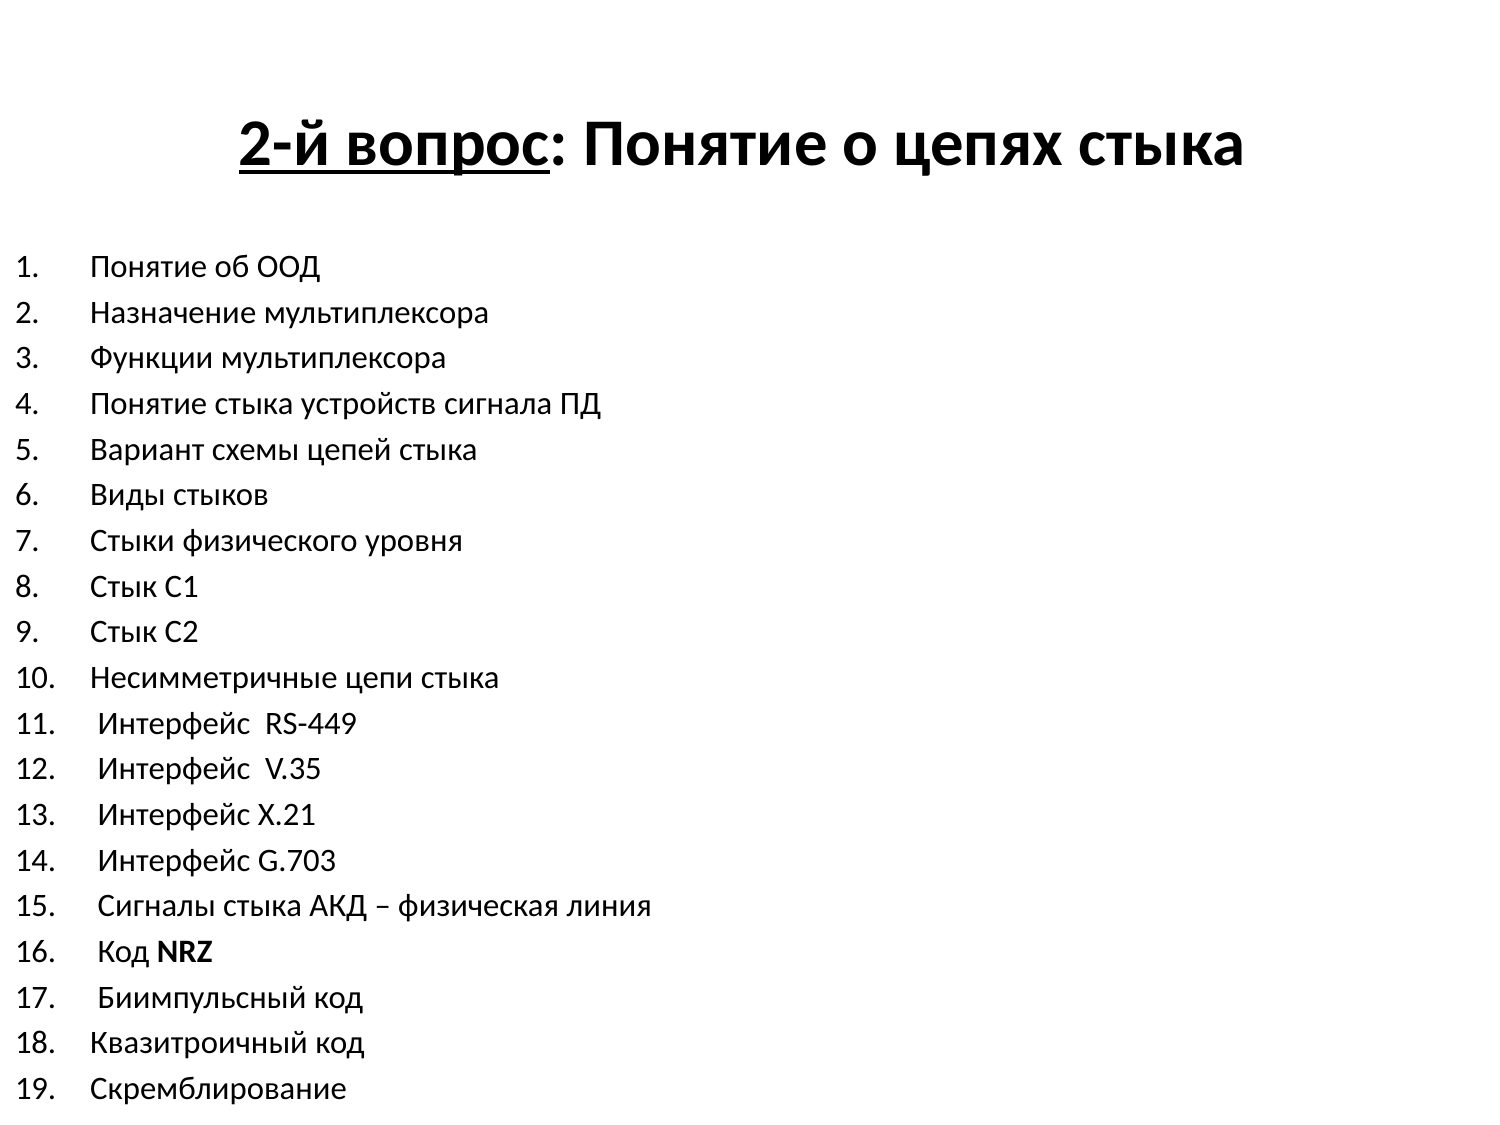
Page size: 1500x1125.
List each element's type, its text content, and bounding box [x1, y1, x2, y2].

list Понятие об ООД Назначение мультиплексора Функции мультиплексора Понятие стыка устройств сигнала ПД Вариант схемы цепей стыка Виды стыков Стыки физического уровня Стык С1 Стык С2 Несимметричные цепи стыка Интерфейс RS-449 Интерфейс V.35 Интерфейс Х.21 Интерфейс G.703 Сигналы стыка АКД – физическая линия Код NRZ Биимпульсный код Квазитроичный код Скремблирование [0, 237, 1500, 1125]
title 2-й вопрос: Понятие о цепях стыка [75, 45, 1425, 233]
